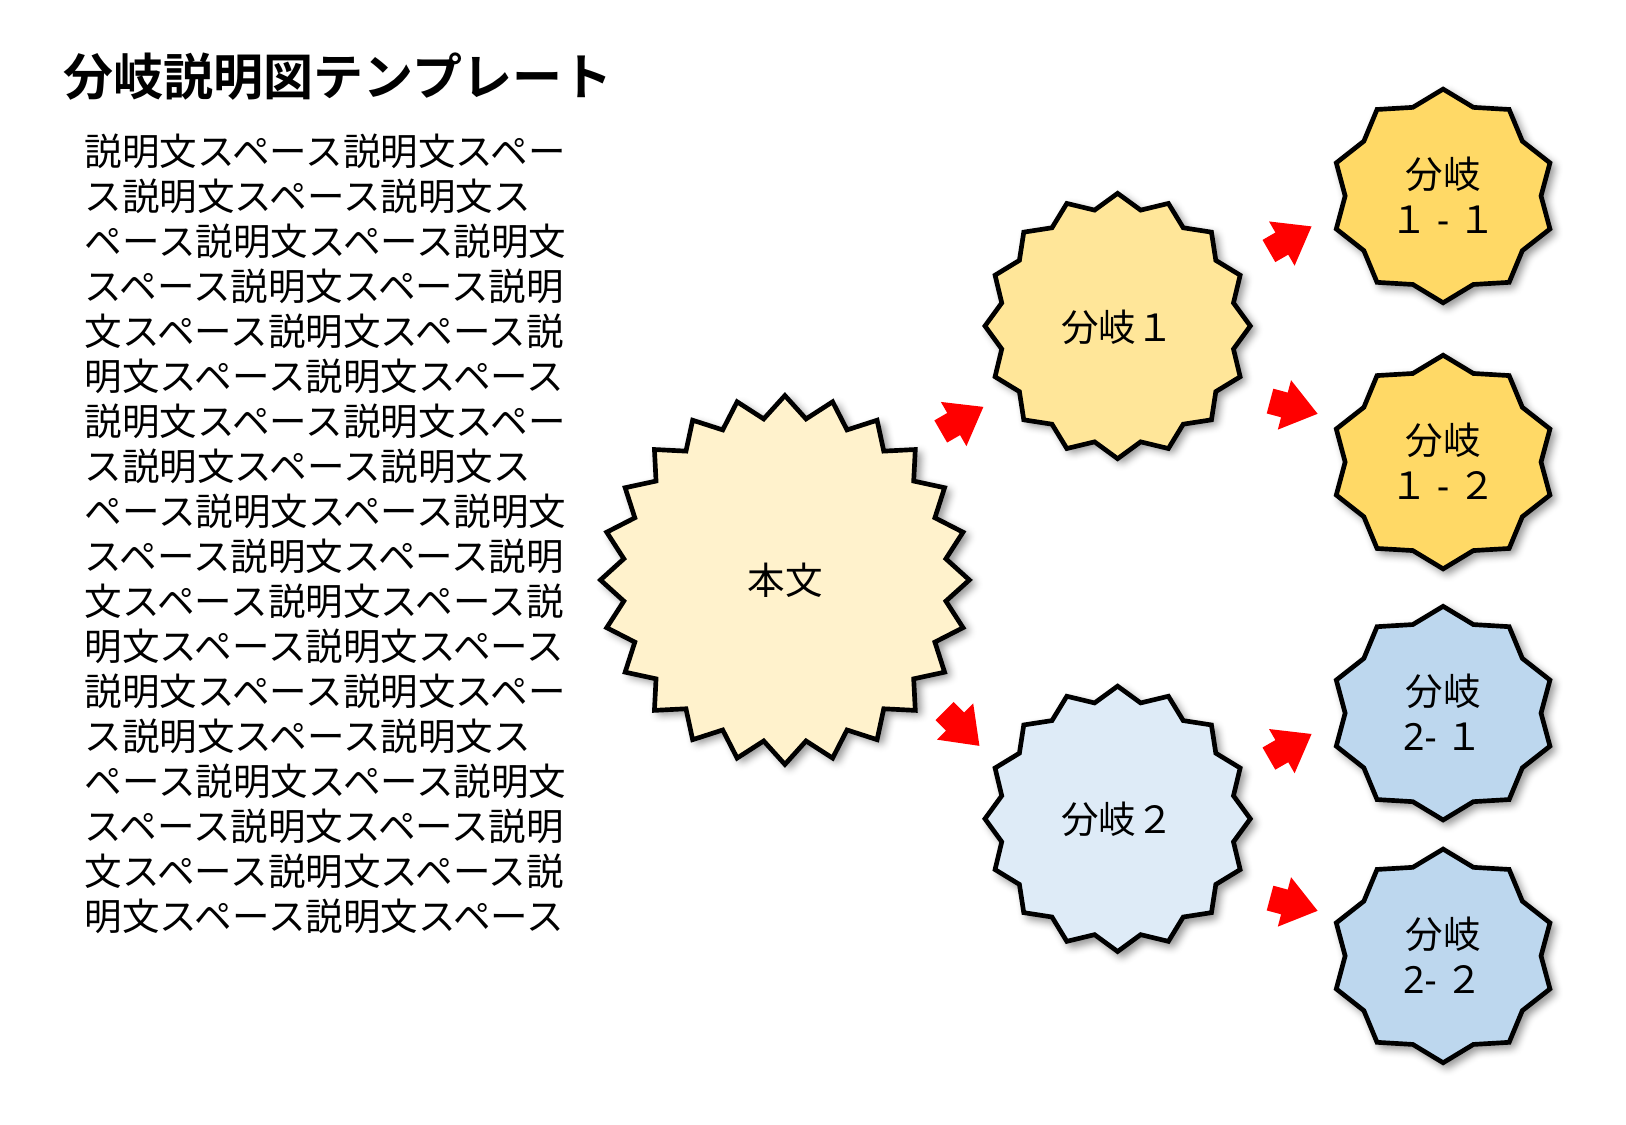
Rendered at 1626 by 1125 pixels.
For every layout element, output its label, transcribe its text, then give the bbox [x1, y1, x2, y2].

text_box [1265, 874, 1320, 929]
text_box 分岐２ [983, 684, 1252, 953]
text_box [934, 700, 981, 748]
text_box [1265, 377, 1320, 432]
text_box 本文 [598, 394, 971, 766]
text_box [1261, 727, 1314, 776]
text_box 分岐 2-１ [1335, 605, 1552, 822]
text_box 分岐 １-１ [1335, 87, 1552, 304]
text_box 分岐１ [983, 192, 1252, 460]
text_box 説明文スペース説明文スペース説明文スペース説明文スペース説明文スペース説明文スペース説明文スペース説明文スペース説明文スペース説明文スペース説明文スペース説明文スペース説明文スペース説明文スペース説明文スペース説明文スペース説明文スペース説明文スペース説明文スペース説明文スペース説明文スペース説明文スペース説明文スペース説明文スペース説明文スペース説明文スペース説明文スペース説明文スペース説明文スペース説明文スペース説明文スペース説明文スペース説明文スペース [70, 120, 585, 946]
text_box [932, 400, 985, 449]
text_box 分岐 １-２ [1335, 354, 1552, 571]
text_box 分岐 2-２ [1335, 847, 1552, 1064]
text_box [1261, 220, 1314, 268]
text_box 分岐説明図テンプレート [48, 38, 628, 113]
